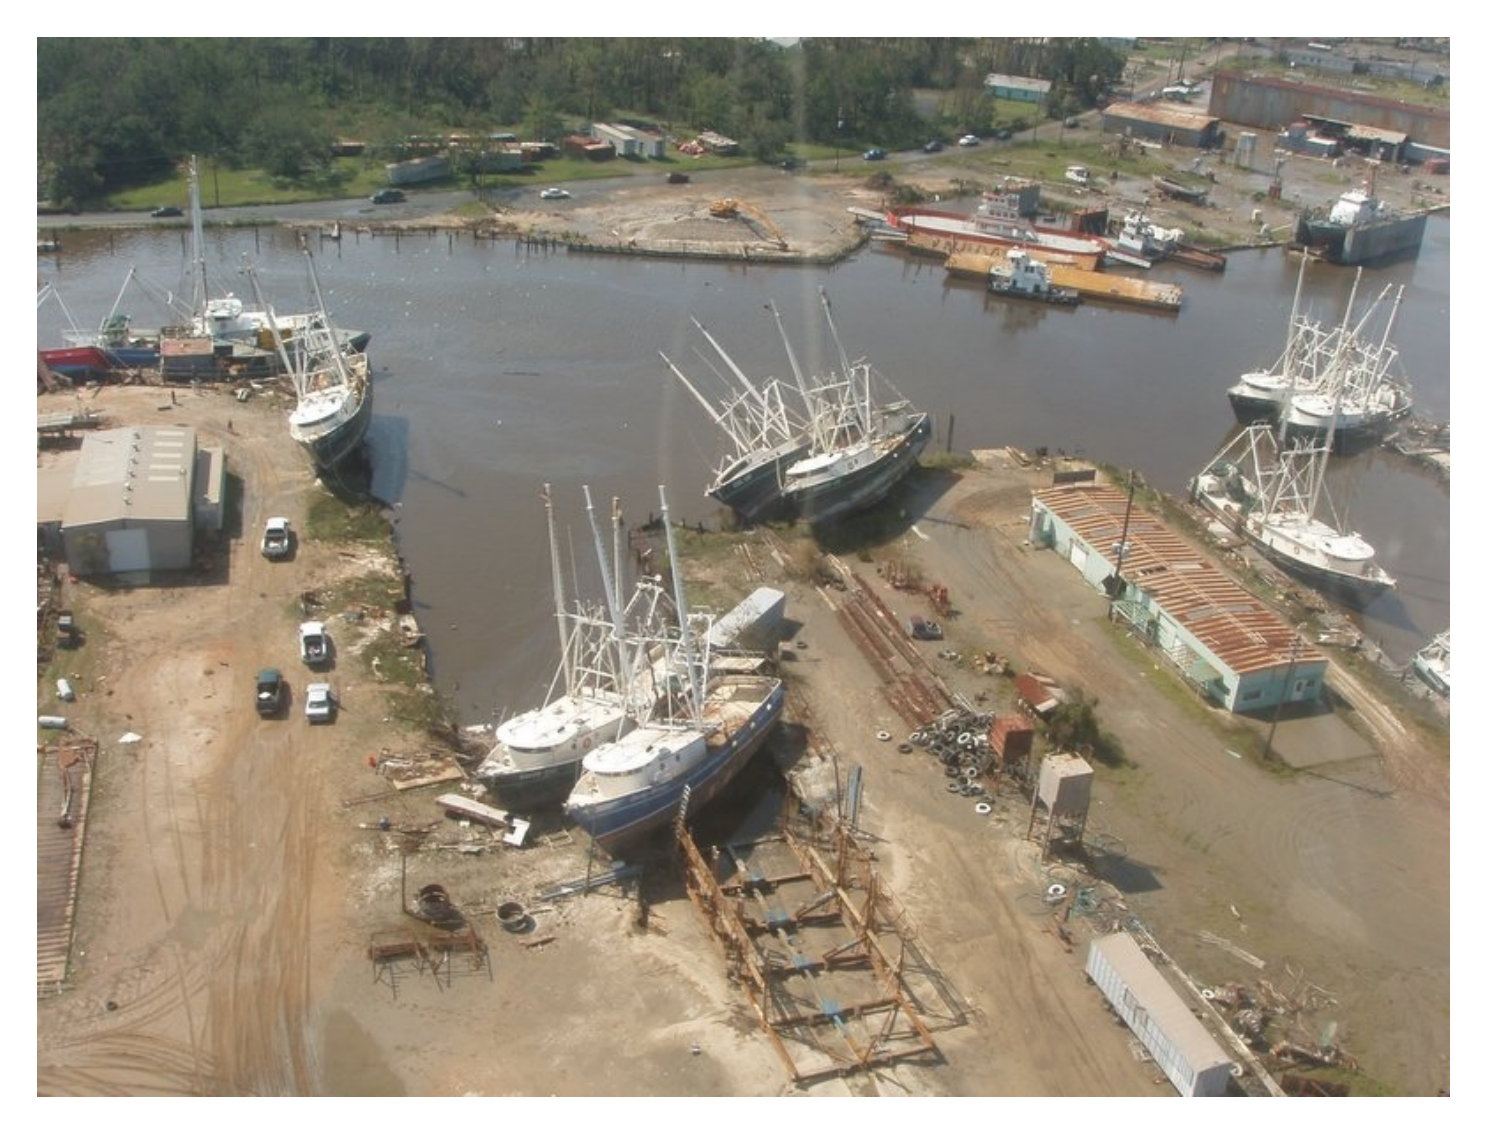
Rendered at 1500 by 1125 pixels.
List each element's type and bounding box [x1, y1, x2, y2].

picture [37, 37, 1451, 1097]
